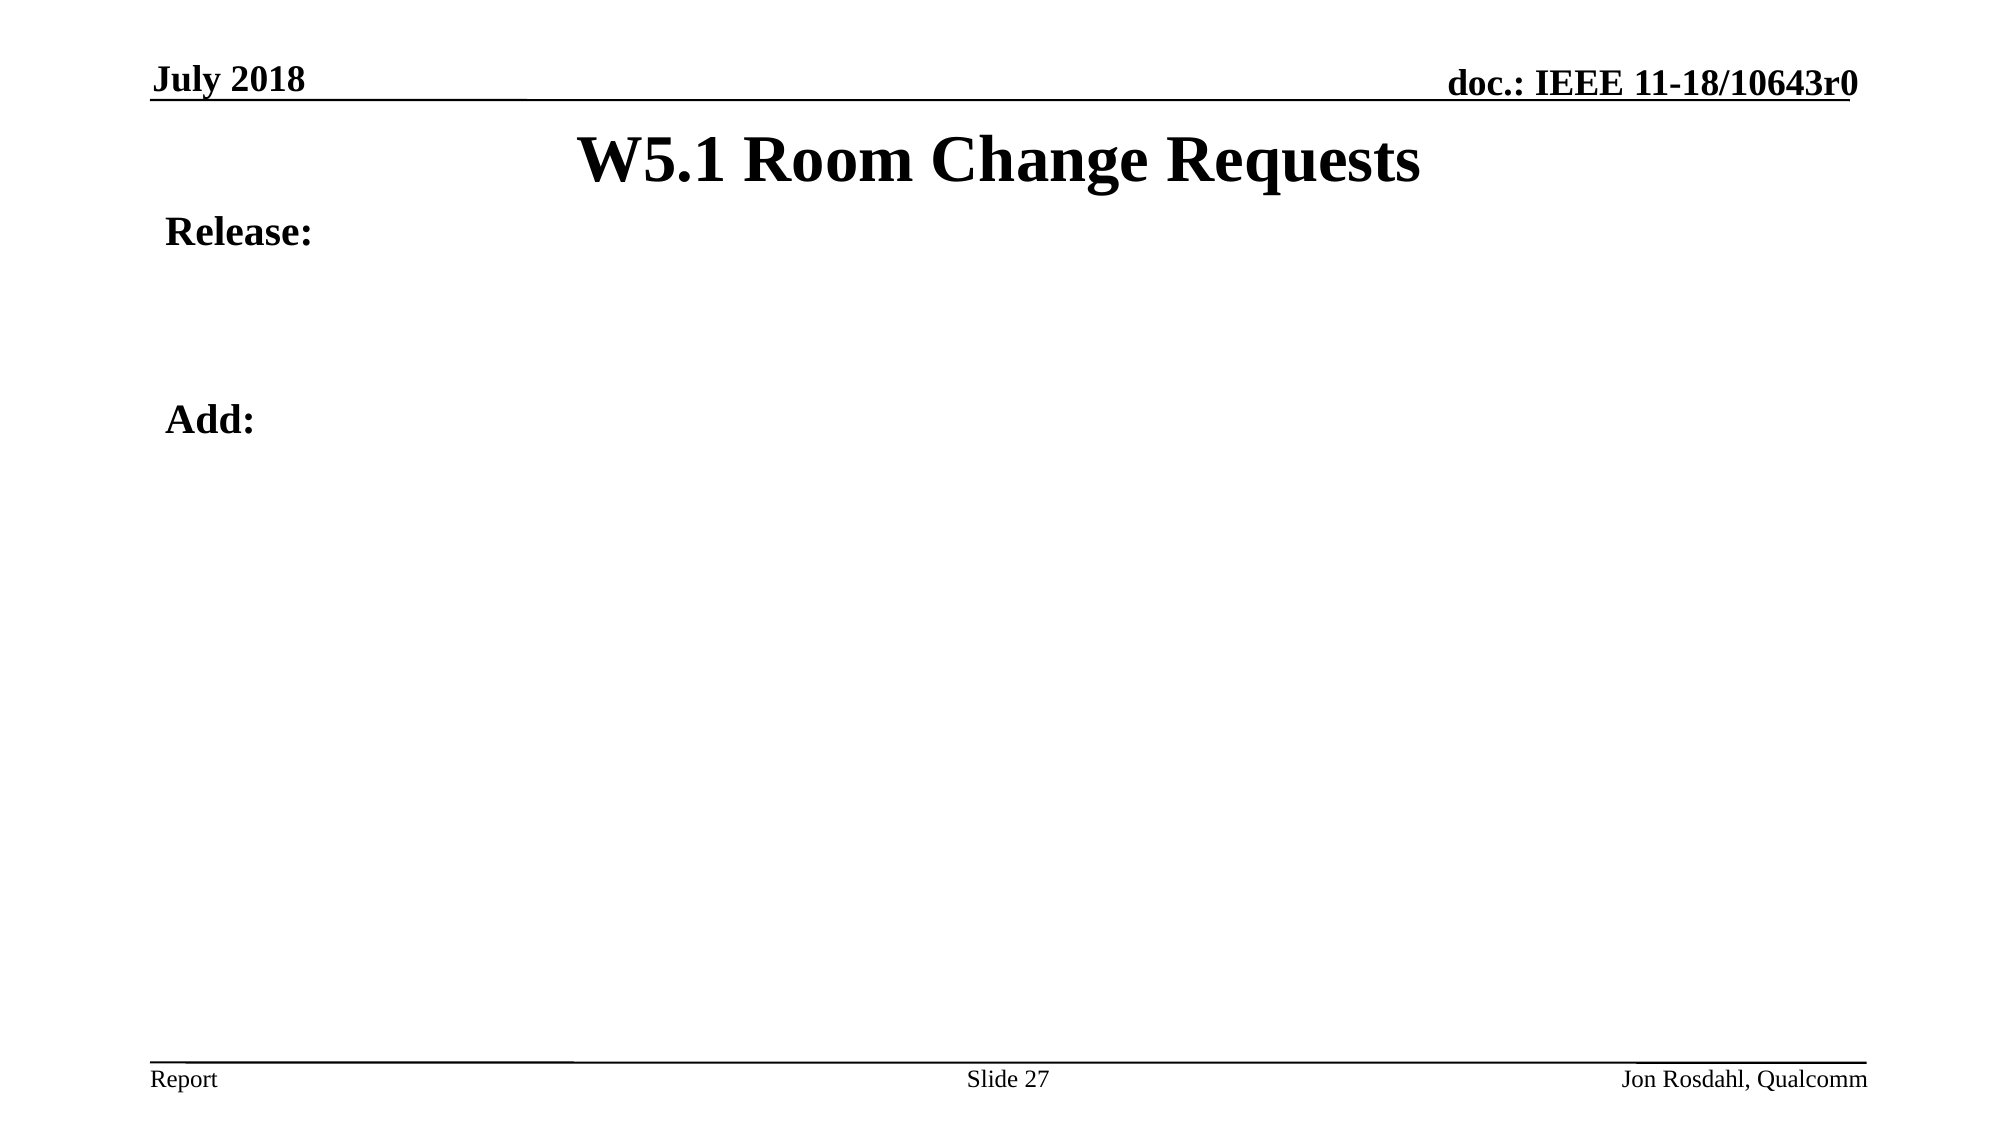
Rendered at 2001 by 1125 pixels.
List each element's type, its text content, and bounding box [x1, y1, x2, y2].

slide_number Slide 27 [950, 1061, 1067, 1123]
list Release: Add: [149, 196, 1850, 1048]
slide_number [152, 54, 563, 100]
title W5.1 Room Change Requests [149, 112, 1850, 196]
footer Jon Rosdahl, Qualcomm [1171, 1061, 1869, 1093]
